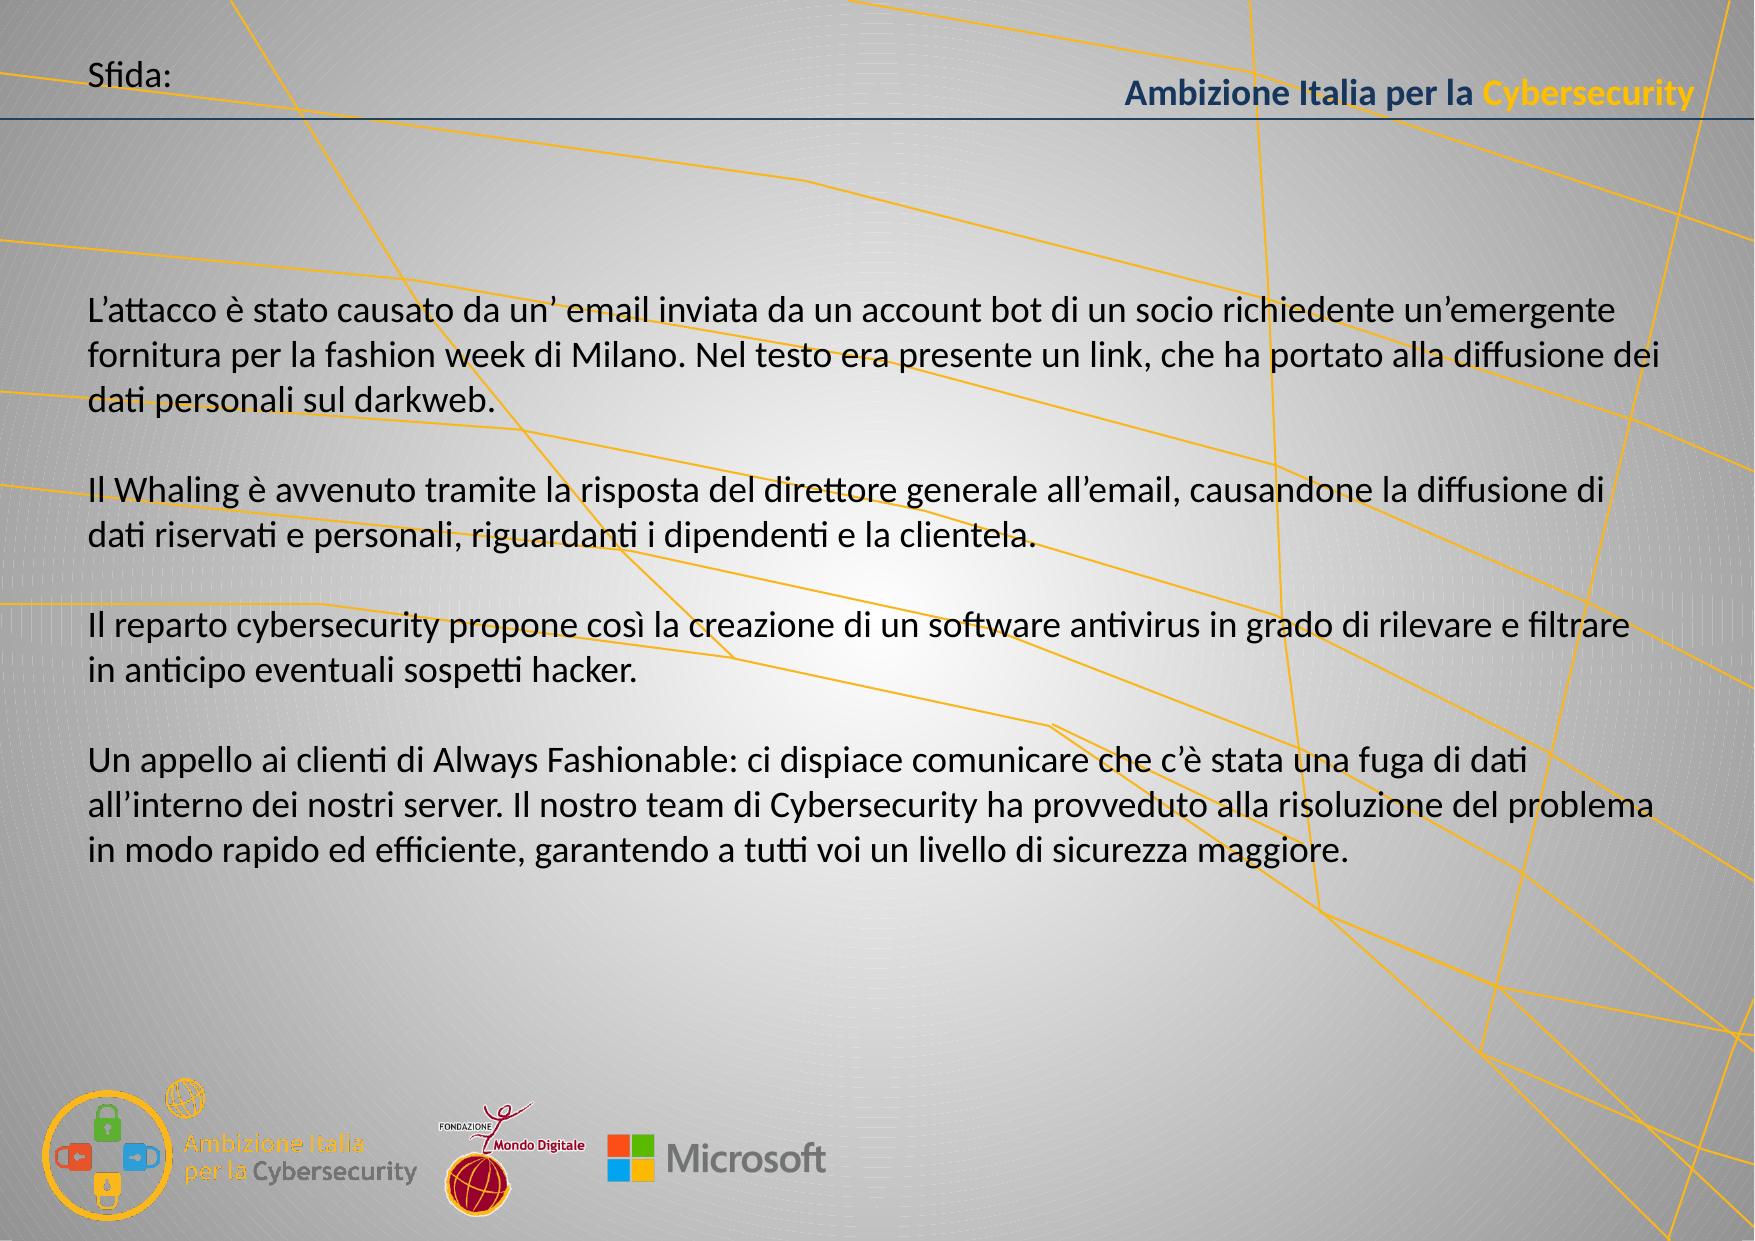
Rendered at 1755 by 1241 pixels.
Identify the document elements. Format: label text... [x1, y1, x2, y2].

picture [427, 1074, 596, 1241]
picture [42, 1078, 417, 1221]
picture [607, 1096, 826, 1220]
title Sfida: [87, 49, 1667, 257]
list L’attacco è stato causato da un’ email inviata da un account bot di un socio richiedente un’emergente fornitura per la fashion week di Milano. Nel testo era presente un link, che ha portato alla diffusione dei dati personali sul darkweb. Il Whaling è avvenuto tramite la risposta del direttore generale all’email, causandone la diffusione di dati riservati e personali, riguardanti i dipendenti e la clientela. Il reparto cybersecurity propone così la creazione di un software antivirus in grado di rilevare e filtrare in anticipo eventuali sospetti hacker. Un appello ai clienti di Always Fashionable: ci dispiace comunicare che c’è stata una fuga di dati all’interno dei nostri server. Il nostro team di Cybersecurity ha provveduto alla risoluzione del problema in modo rapido ed efficiente, garantendo a tutti voi un livello di sicurezza maggiore. [87, 285, 1667, 1006]
